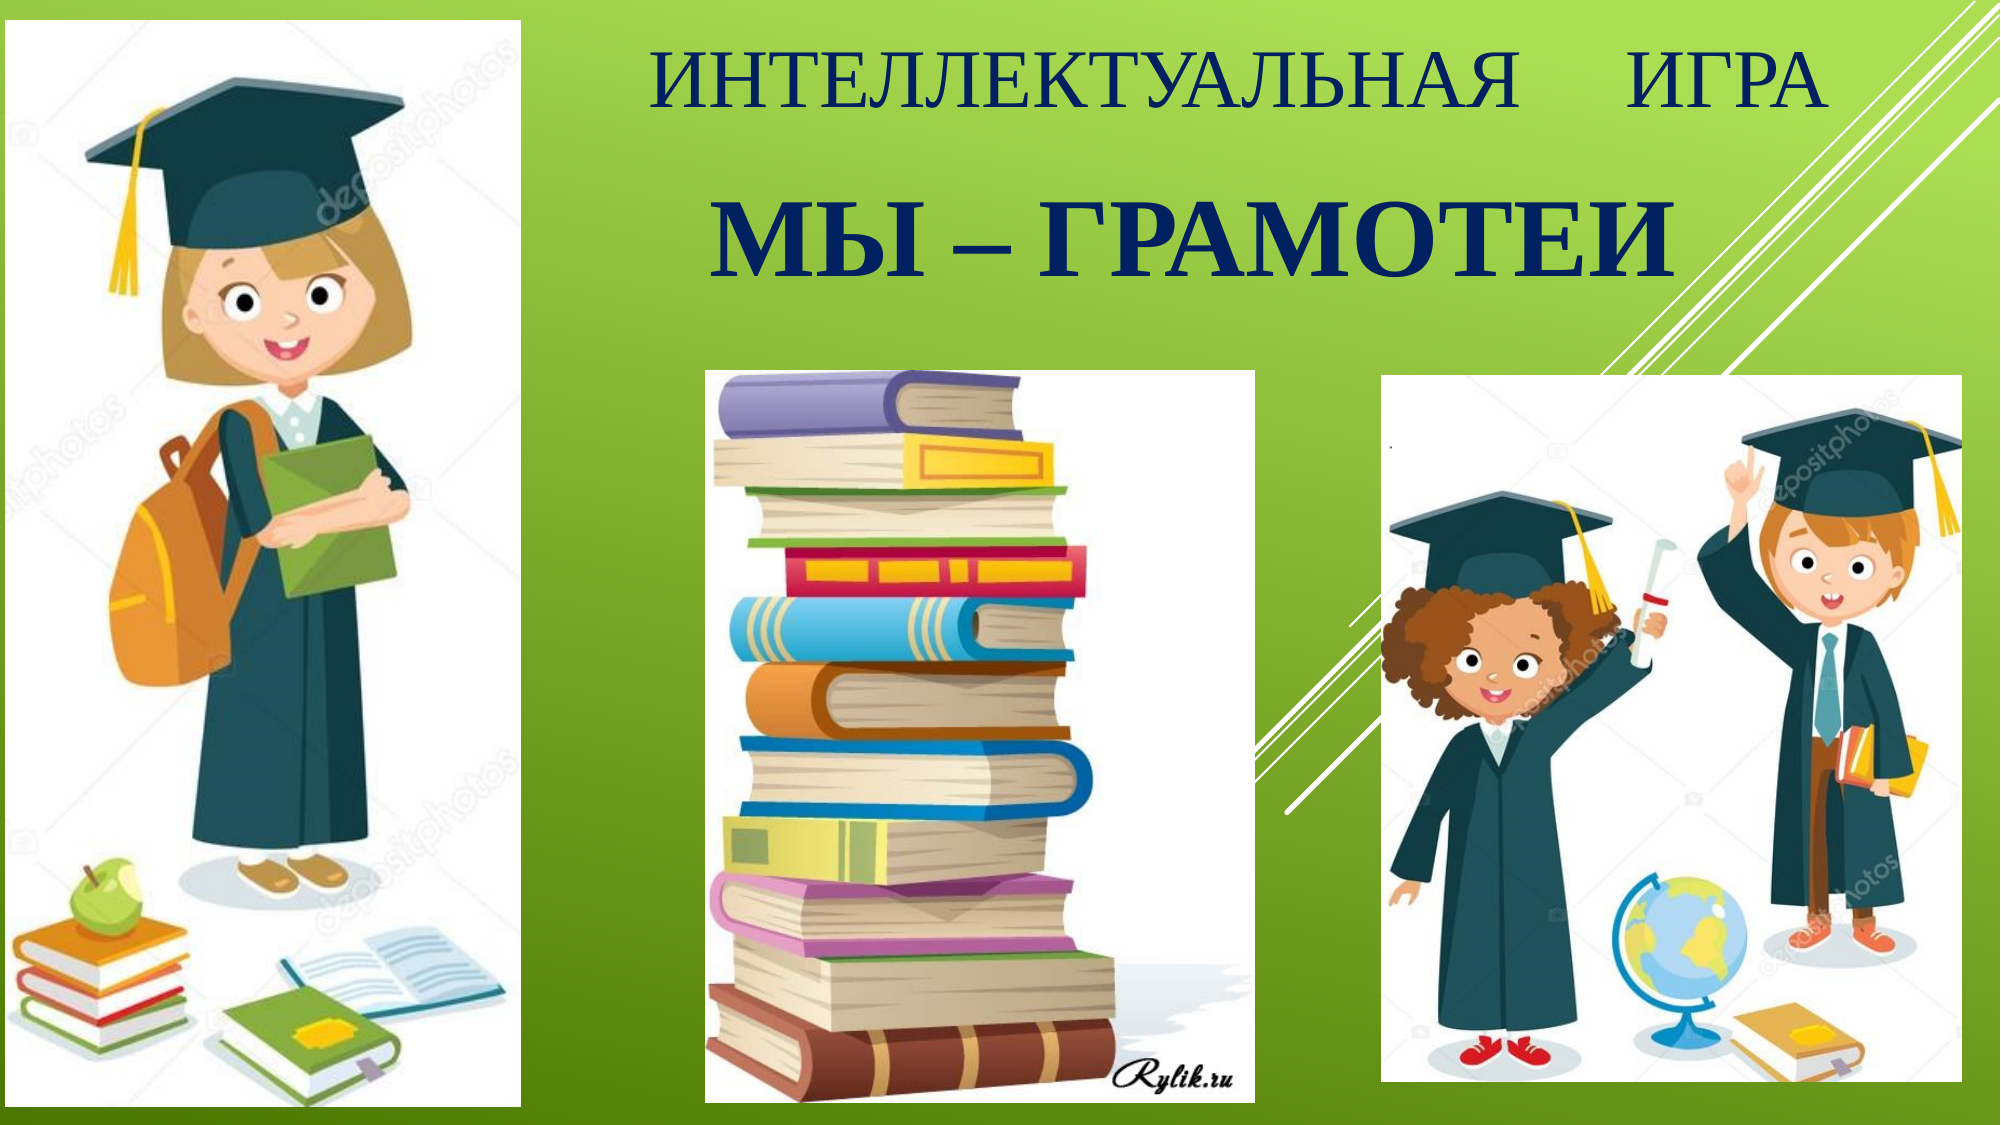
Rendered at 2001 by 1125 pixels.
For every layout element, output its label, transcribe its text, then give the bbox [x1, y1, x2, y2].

picture [705, 370, 1256, 1103]
title Интеллектуальная игра [627, 20, 1852, 132]
text_box МЫ – ГРАМОТЕИ [563, 156, 1852, 306]
picture [1381, 375, 1962, 1082]
picture [4, 20, 521, 1108]
